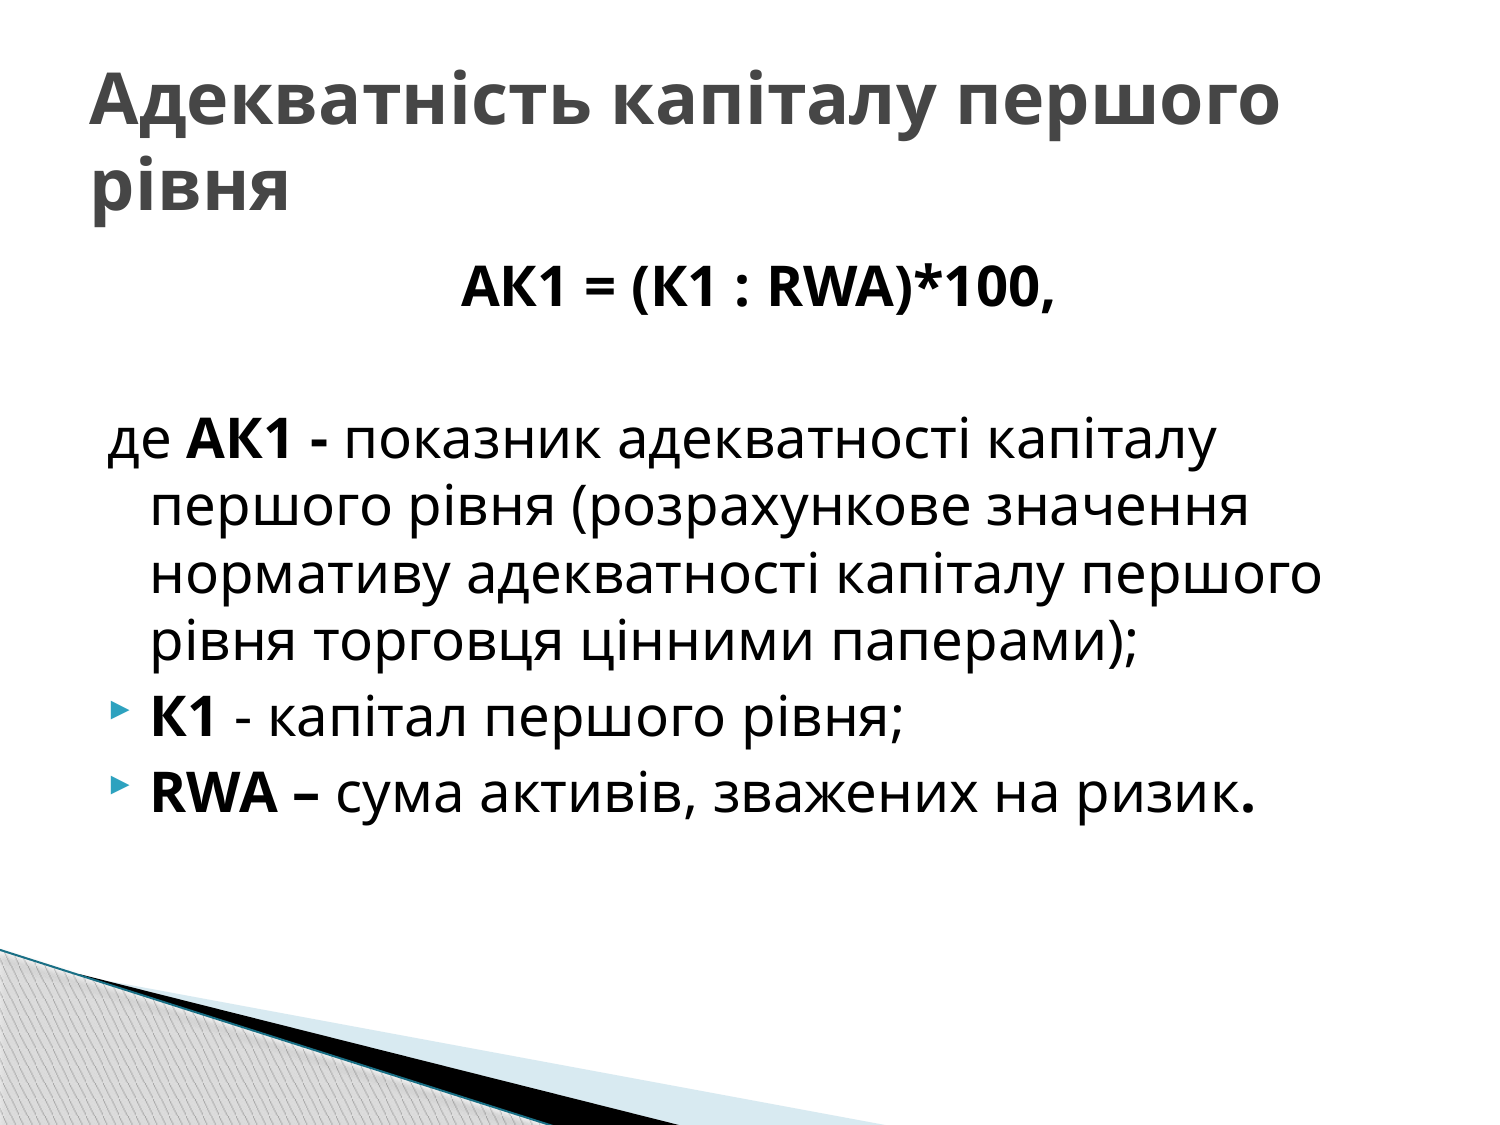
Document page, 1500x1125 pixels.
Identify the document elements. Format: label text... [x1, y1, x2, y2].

list АК1 = (К1 : RWA)*100, де АК1 - показник адекватності капіталу першого рівня (розрахункове значення нормативу адекватності капіталу першого рівня торговця цінними паперами); К1 - капітал першого рівня; RWA – сума активів, зважених на ризик. [75, 243, 1425, 986]
title Адекватність капіталу першого рівня [75, 45, 1425, 233]
